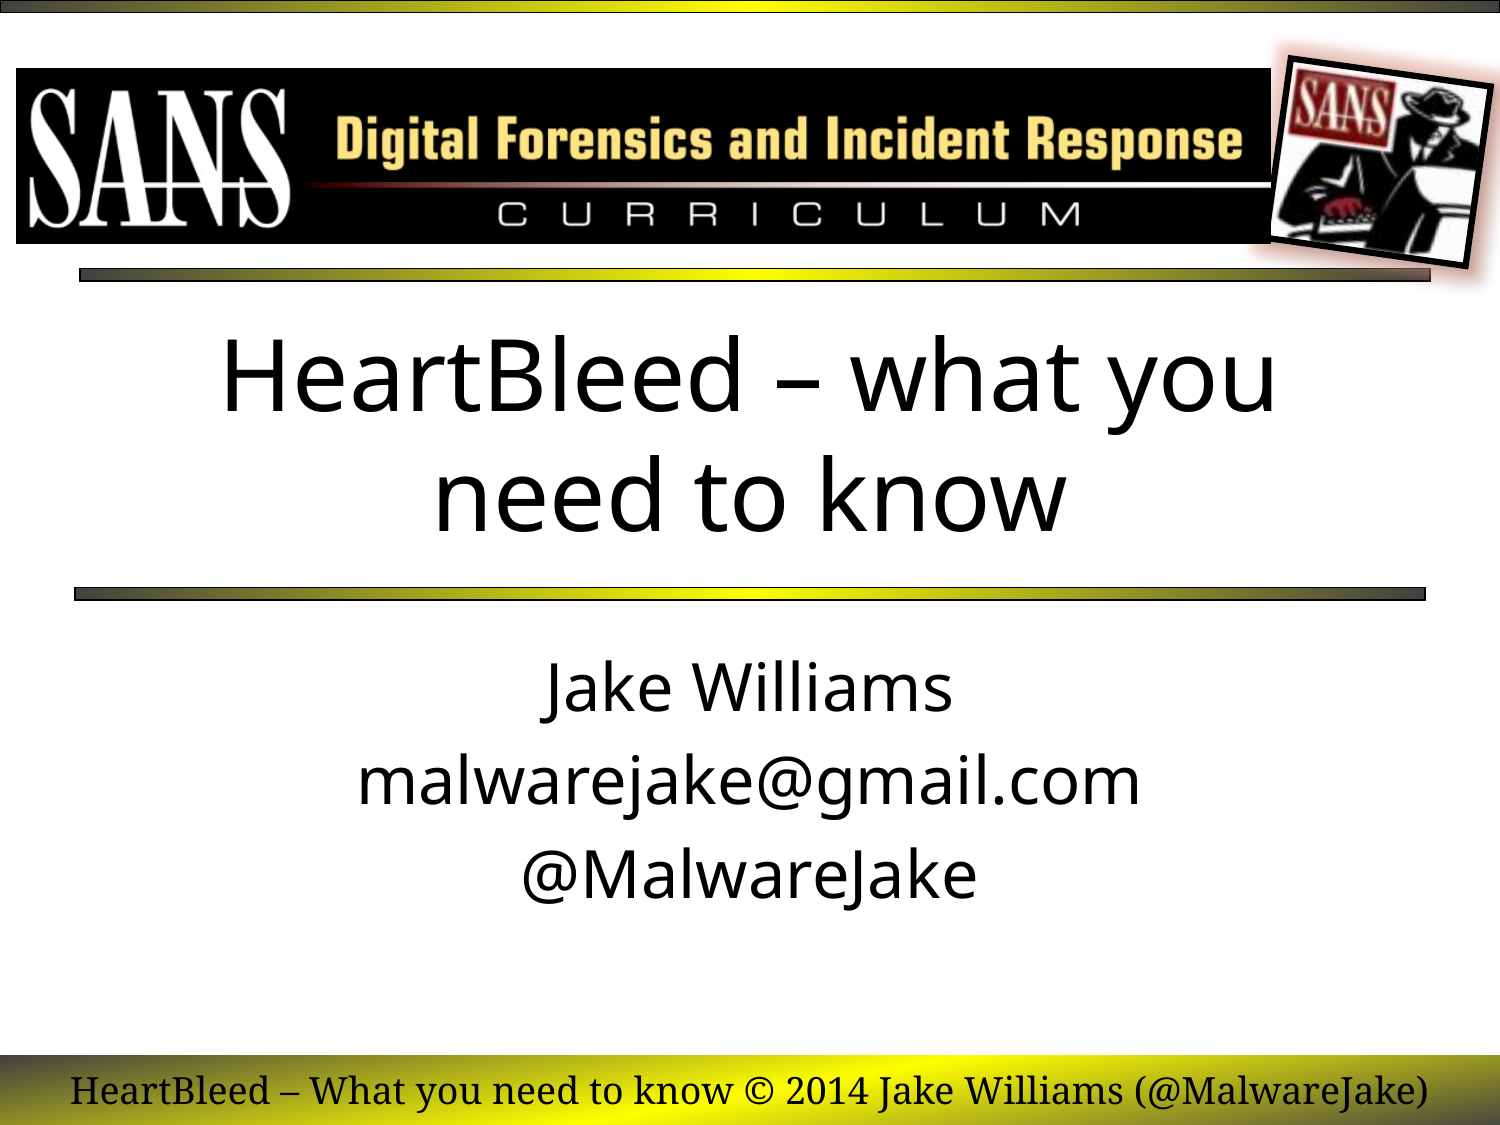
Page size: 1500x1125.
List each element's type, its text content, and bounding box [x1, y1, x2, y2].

title HeartBleed – what you need to know [112, 312, 1388, 551]
subtitle Jake Williams malwarejake@gmail.com @MalwareJake [224, 637, 1276, 926]
picture [16, 63, 1486, 262]
